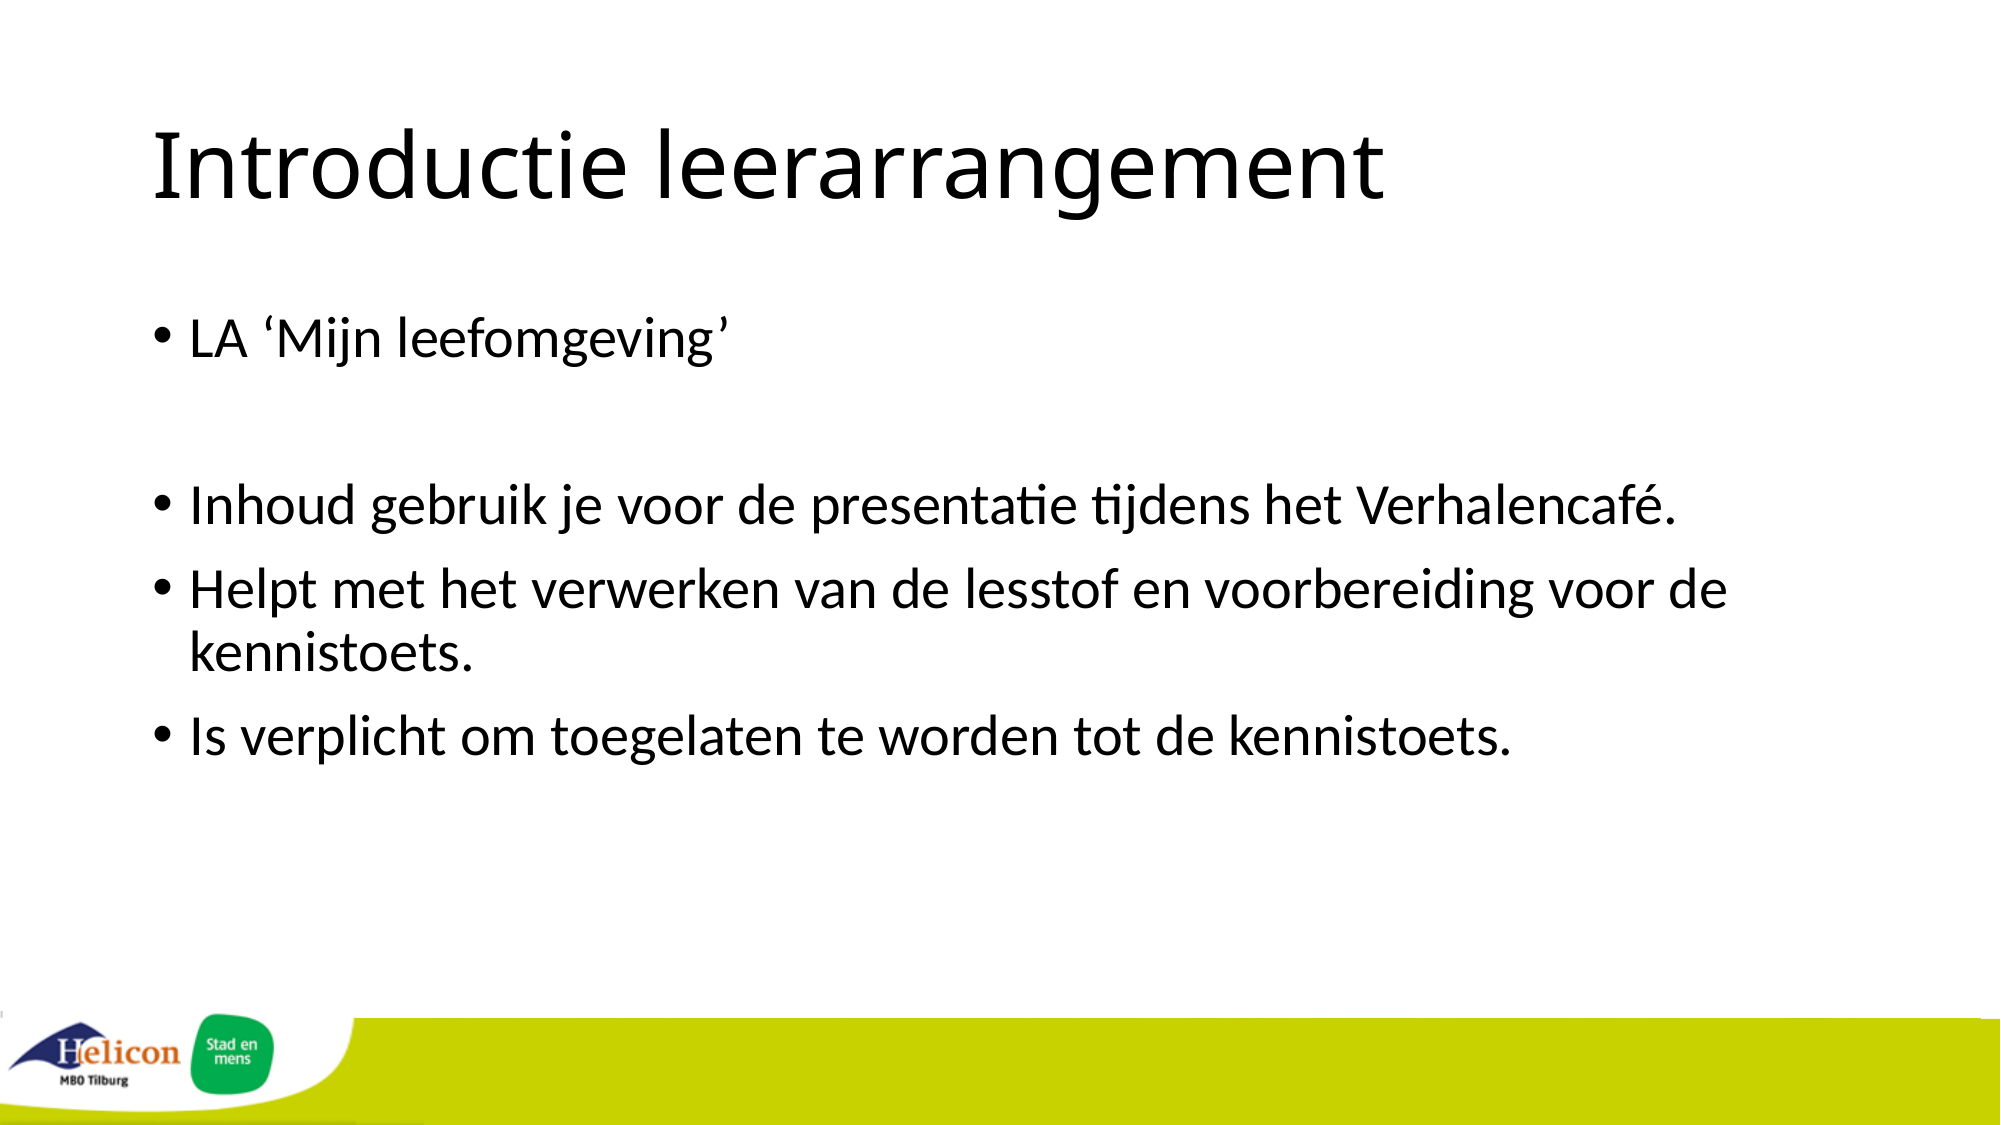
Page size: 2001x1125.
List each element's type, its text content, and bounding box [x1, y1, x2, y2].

title Introductie leerarrangement [137, 59, 1863, 278]
picture [0, 1011, 424, 1125]
list LA ‘Mijn leefomgeving’ Inhoud gebruik je voor de presentatie tijdens het Verhalencafé. Helpt met het verwerken van de lesstof en voorbereiding voor de kennistoets. Is verplicht om toegelaten te worden tot de kennistoets. [137, 299, 1863, 1014]
